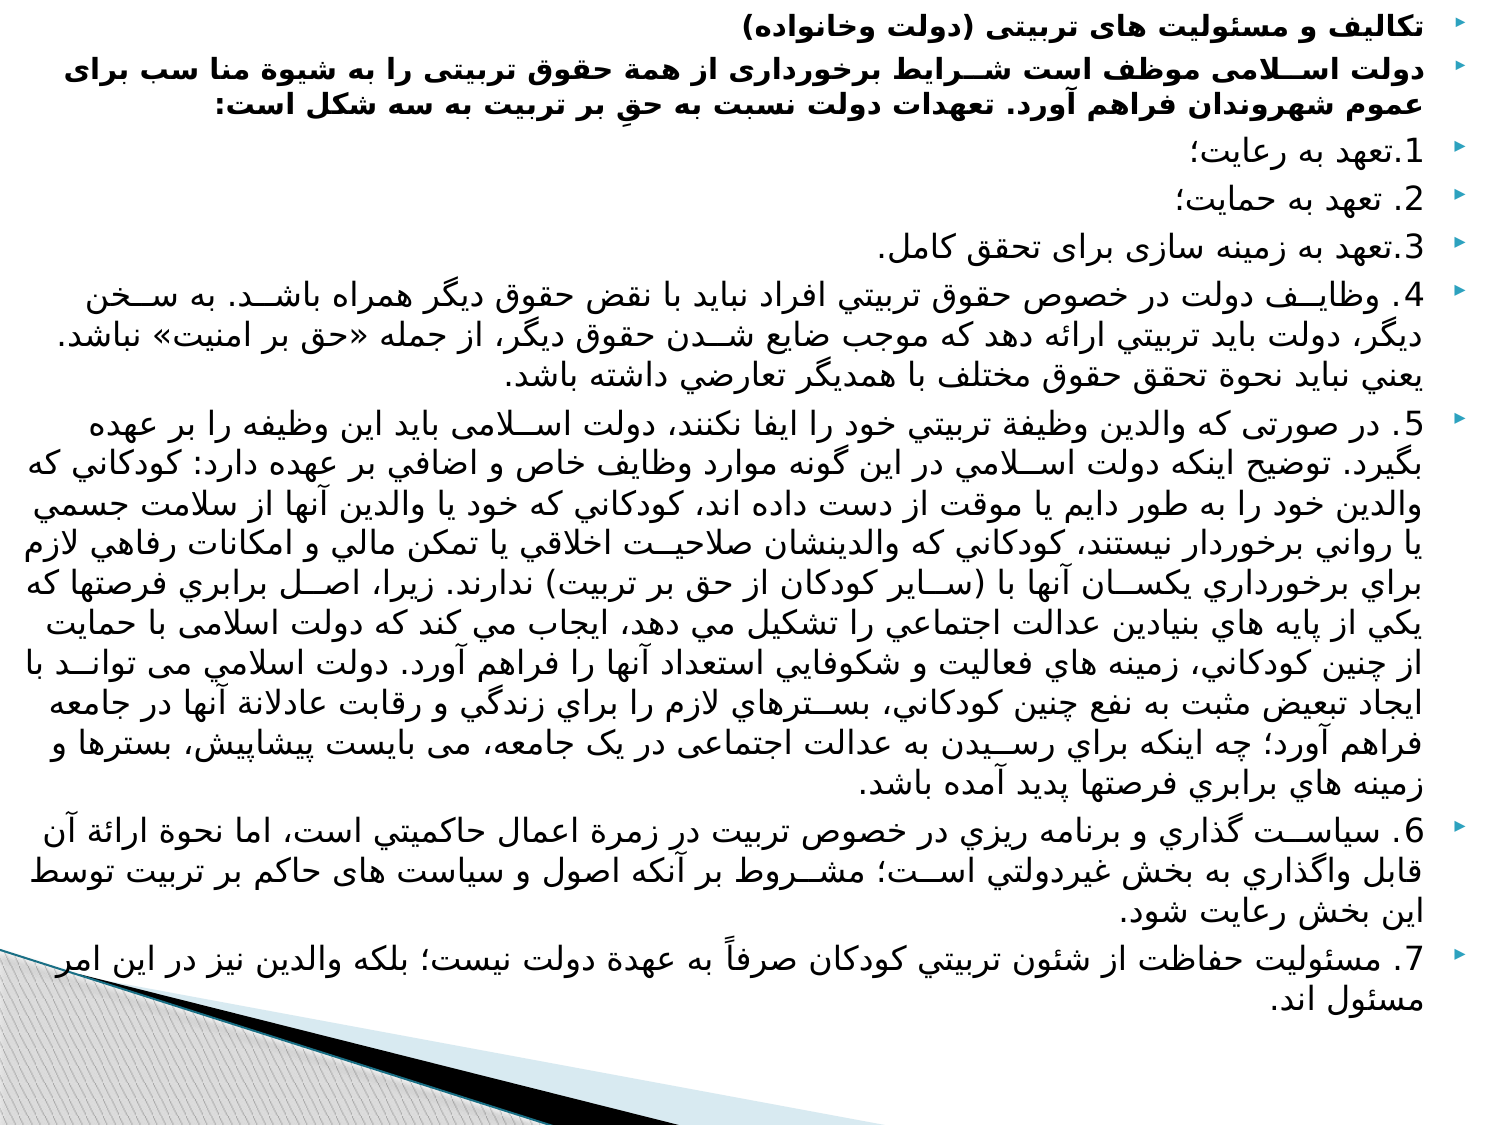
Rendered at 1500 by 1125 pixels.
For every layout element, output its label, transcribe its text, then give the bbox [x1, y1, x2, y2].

list تکاليف و مسئوليت های تربيتی (دولت وخانواده) دولت اســلامی موظف است شــرايط برخورداری از همة حقوق تربيتی را به شيوة منا سب برای عموم شهروندان فراهم آورد. تعهدات دولت نسبت به حقِ بر تربيت به سه شكل است: 1.تعهد به رعايت؛ 2. تعهد به حمايت؛ 3.تعهد به زمينه سازی برای تحقق کامل. 4. وظايــف دولت در خصوص حقوق تربيتي افراد نبايد با نقض حقوق ديگر همراه باشــد. به ســخن ديگر، دولت بايد تربيتي ارائه دهد كه موجب ضايع شــدن حقوق ديگر، از جمله «حق بر امنيت» نباشد. يعني نبايد نحوة تحقق حقوق مختلف با همديگر تعارضي داشته باشد. 5. در صورتی که والدين وظيفة تربيتي خود را ايفا نکنند، دولت اســلامی بايد اين وظيفه را بر عهده بگيرد. توضيح اينکه دولت اســلامي در اين گونه موارد وظايف خاص و اضافي بر عهده دارد: كودكاني كه والدين خود را به طور دايم يا موقت از دست داده اند، كودكاني كه خود يا والدين آنها از سلامت جسمي يا رواني برخوردار نيستند، كودكاني كه والدينشان صلاحيــت اخلاقي يا تمكن مالي و امكانات رفاهي لازم براي برخورداري يكســان آنها با (ســاير كودكان از حق بر تربيت) ندارند. زيرا، اصــل برابري فرصتها که يکي از پايه هاي بنيادين عدالت اجتماعي را تشکيل مي دهد، ايجاب مي کند که دولت اسلامی با حمايت از چنين کودکاني، زمينه هاي فعاليت و شکوفايي استعداد آنها را فراهم آورد. دولت اسلامي می توانــد با ايجاد تبعيض مثبت به نفع چنين کودکاني، بســترهاي لازم را براي زندگي و رقابت عادلانة آنها در جامعه فراهم آورد؛ چه اينکه براي رســيدن به عدالت اجتماعی در يک جامعه، می بايست پيشاپيش، بسترها و زمينه هاي برابري فرصتها پديد آمده باشد. 6. سياســت گذاري و برنامه ريزي در خصوص تربيت در زمرة اعمال حاكميتي است، اما نحوة ارائة آن قابل واگذاري به بخش غيردولتي اســت؛ مشــروط بر آنكه اصول و سياست های حاكم بر تربيت توسط اين بخش رعايت شود. 7. مسئوليت حفاظت از شئون تربيتي كودكان صرفاً به عهدة دولت نيست؛ بلكه والدين نیز در اين امر مسئول اند. [0, 0, 1500, 1125]
